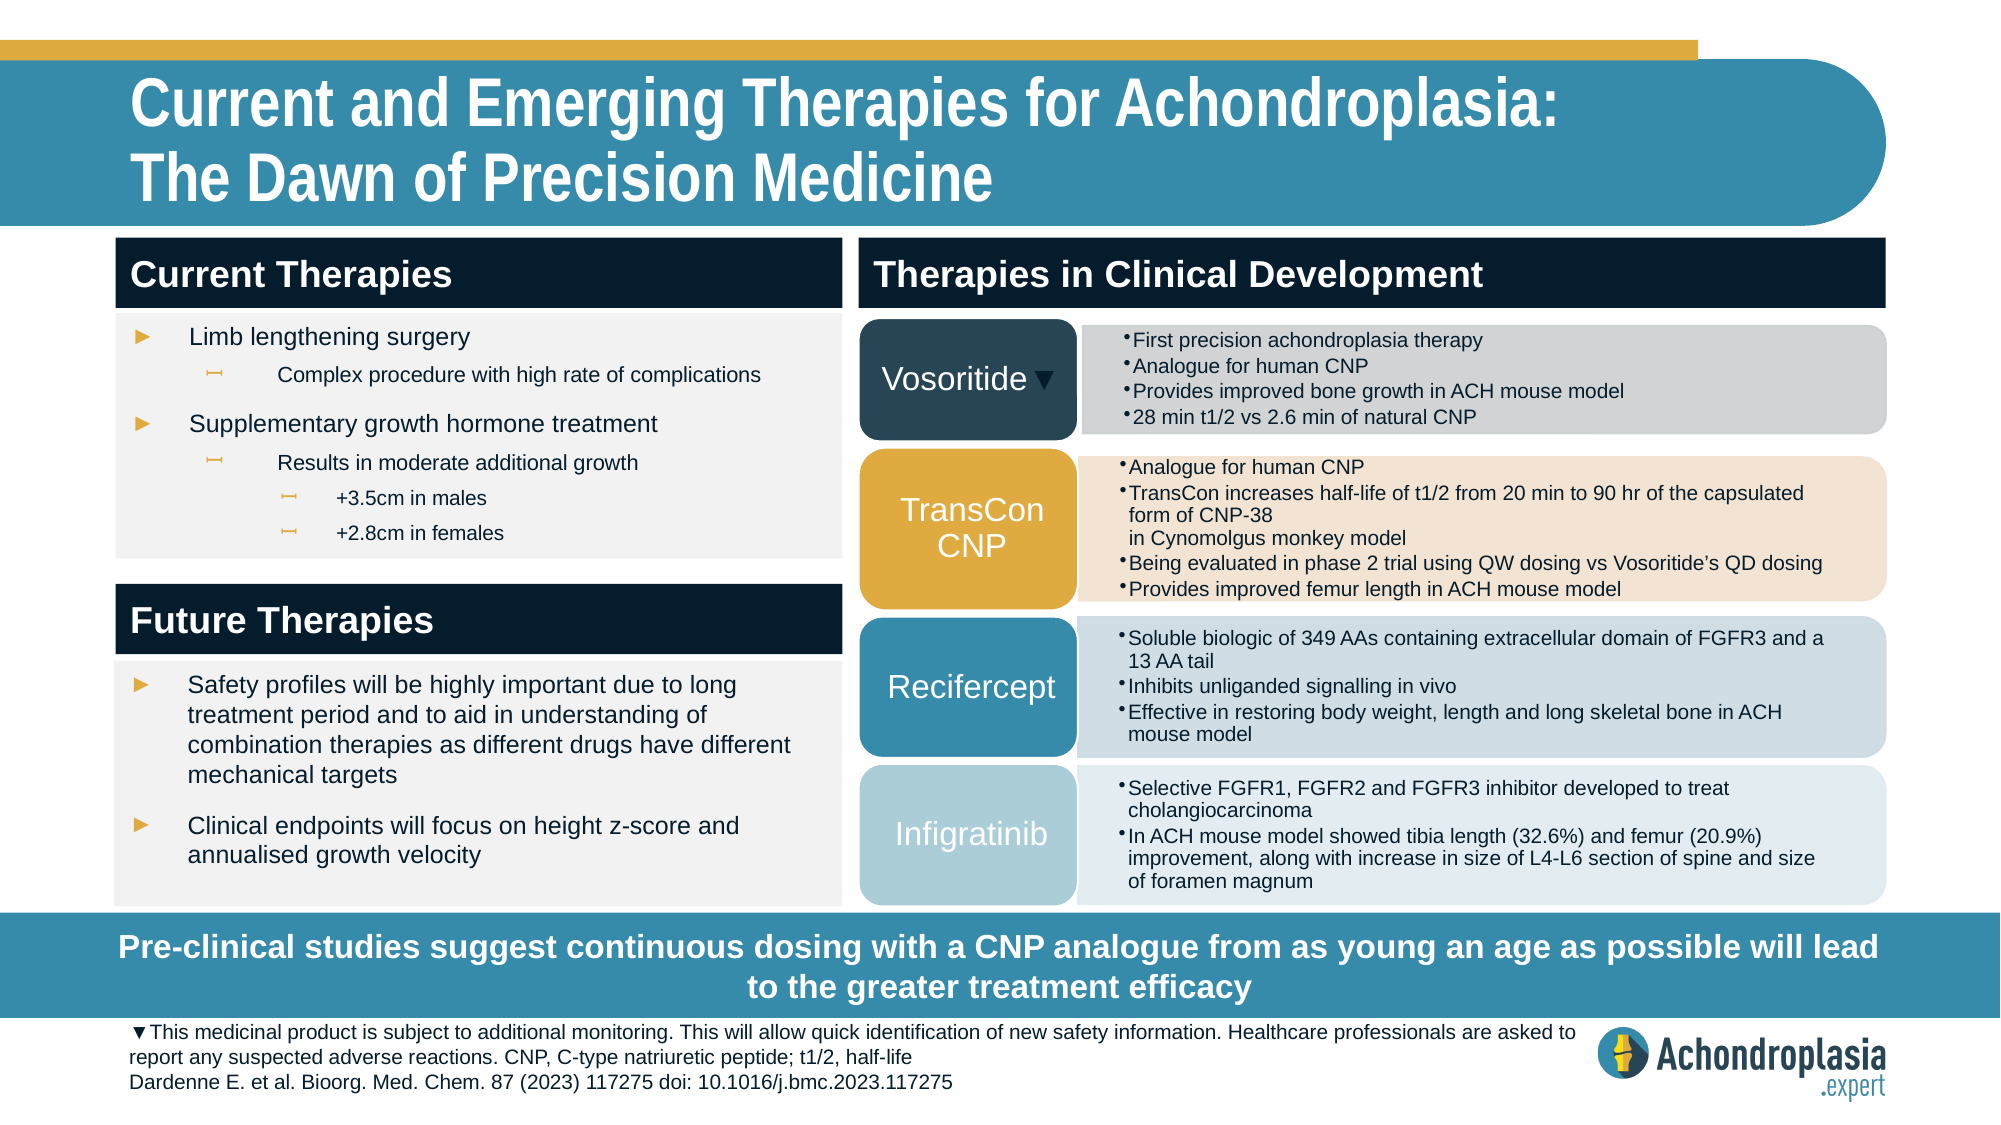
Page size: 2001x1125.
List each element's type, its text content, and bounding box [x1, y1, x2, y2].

title Current and Emerging Therapies for Achondroplasia: The Dawn of Precision Medicine [115, 59, 1886, 225]
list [858, 317, 1886, 907]
footer ▼This medicinal product is subject to additional monitoring. This will allow quick identification of new safety information. Healthcare professionals are asked to report any suspected adverse reactions. CNP, C-type natriuretic peptide; t1/2, half-life Dardenne E. et al. Bioorg. Med. Chem. 87 (2023) 117275 doi: 10.1016/j.bmc.2023.117275 [114, 1023, 1598, 1102]
list Pre-clinical studies suggest continuous dosing with a CNP analogue from as young an age as possible will lead to the greater treatment efficacy [0, 912, 2000, 1018]
text_box Safety profiles will be highly important due to long treatment period and to aid in understanding of combination therapies as different drugs have different mechanical targets Clinical endpoints will focus on height z-score and annualised growth velocity [114, 661, 843, 907]
list Limb lengthening surgery Complex procedure with high rate of complications Supplementary growth hormone treatment Results in moderate additional growth +3.5cm in males +2.8cm in females [115, 313, 843, 559]
picture [1598, 1027, 1886, 1102]
text_box Current Therapies [114, 237, 843, 309]
text_box Future Therapies [114, 583, 843, 655]
text_box Therapies in Clinical Development [858, 237, 1887, 309]
